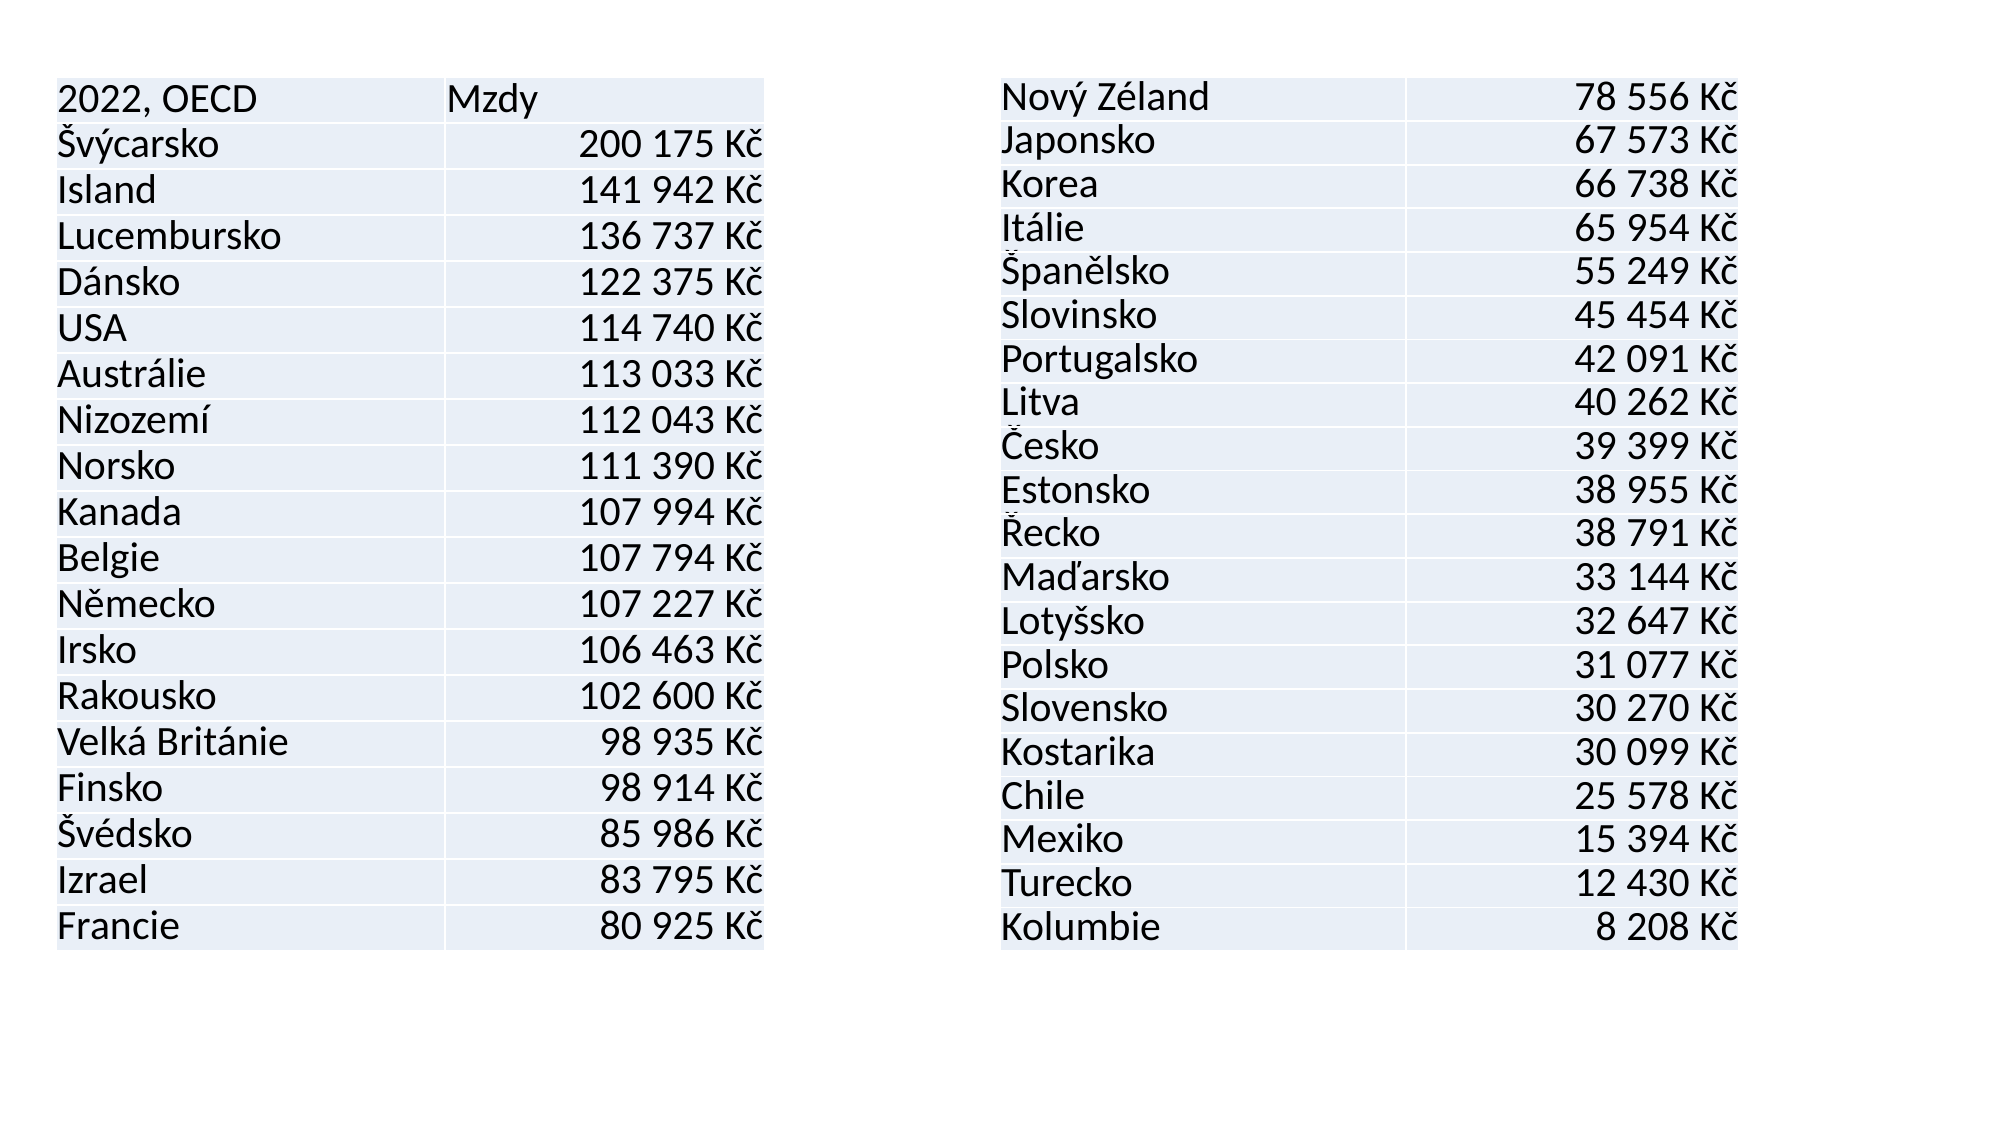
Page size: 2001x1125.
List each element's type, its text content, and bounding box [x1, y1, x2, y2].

table_cell Švýcarsko [57, 124, 444, 168]
table_cell Portugalsko [1001, 340, 1405, 382]
table_cell 32 647 Kč [1407, 603, 1738, 644]
table_cell Slovensko [1001, 690, 1405, 732]
table_cell Finsko [57, 768, 444, 812]
table_cell Kanada [57, 492, 444, 536]
table_cell Švédsko [57, 814, 444, 858]
table_cell 42 091 Kč [1407, 340, 1738, 382]
table_cell 85 986 Kč [446, 814, 764, 858]
table_cell Německo [57, 584, 444, 628]
table_cell 98 935 Kč [446, 722, 764, 766]
table_cell Japonsko [1001, 122, 1405, 164]
table_cell Velká Británie [57, 722, 444, 766]
table_cell 67 573 Kč [1407, 122, 1738, 164]
table_cell Dánsko [57, 262, 444, 306]
table_cell Mexiko [1001, 821, 1405, 863]
table_cell Lucembursko [57, 216, 444, 260]
table_cell 38 791 Kč [1407, 515, 1738, 557]
table_header Mzdy [446, 78, 764, 122]
table_cell Nizozemí [57, 400, 444, 444]
table_cell 107 227 Kč [446, 584, 764, 628]
table_cell Norsko [57, 446, 444, 490]
table_cell 8 208 Kč [1407, 908, 1738, 950]
table_cell 83 795 Kč [446, 860, 764, 904]
table_cell 114 740 Kč [446, 308, 764, 352]
table_cell Chile [1001, 777, 1405, 819]
table_cell 112 043 Kč [446, 400, 764, 444]
table_cell Irsko [57, 630, 444, 674]
table_cell 30 270 Kč [1407, 690, 1738, 732]
table_cell Polsko [1001, 646, 1405, 688]
table_cell 136 737 Kč [446, 216, 764, 260]
table_cell 102 600 Kč [446, 676, 764, 720]
table_cell Česko [1001, 428, 1405, 470]
table_cell Estonsko [1001, 471, 1405, 513]
table_cell Lotyšsko [1001, 603, 1405, 644]
table_cell Francie [57, 906, 444, 950]
table_cell Itálie [1001, 209, 1405, 251]
table_cell 106 463 Kč [446, 630, 764, 674]
table_header 78 556 Kč [1407, 78, 1738, 120]
table_cell 107 994 Kč [446, 492, 764, 536]
table_header 2022, OECD [57, 78, 444, 122]
table_cell Maďarsko [1001, 559, 1405, 601]
table_cell 141 942 Kč [446, 170, 764, 214]
table_header Nový Zéland [1001, 78, 1405, 120]
table_cell 12 430 Kč [1407, 865, 1738, 907]
table_cell Belgie [57, 538, 444, 582]
table_cell Řecko [1001, 515, 1405, 557]
table_cell Litva [1001, 384, 1405, 426]
table_cell 65 954 Kč [1407, 209, 1738, 251]
table_cell 38 955 Kč [1407, 471, 1738, 513]
table_cell Slovinsko [1001, 297, 1405, 339]
table_cell 66 738 Kč [1407, 166, 1738, 207]
table_cell 200 175 Kč [446, 124, 764, 168]
table_cell 25 578 Kč [1407, 777, 1738, 819]
table_cell 111 390 Kč [446, 446, 764, 490]
table_cell Kolumbie [1001, 908, 1405, 950]
table_cell Turecko [1001, 865, 1405, 907]
table_cell 40 262 Kč [1407, 384, 1738, 426]
table_cell 31 077 Kč [1407, 646, 1738, 688]
table_cell 113 033 Kč [446, 354, 764, 398]
table_cell 98 914 Kč [446, 768, 764, 812]
table_cell Španělsko [1001, 253, 1405, 295]
table_cell 15 394 Kč [1407, 821, 1738, 863]
table_cell 39 399 Kč [1407, 428, 1738, 470]
table_cell Izrael [57, 860, 444, 904]
table_cell Rakousko [57, 676, 444, 720]
table_cell 80 925 Kč [446, 906, 764, 950]
table_cell 33 144 Kč [1407, 559, 1738, 601]
table_cell Austrálie [57, 354, 444, 398]
table_cell Kostarika [1001, 734, 1405, 776]
table_cell Island [57, 170, 444, 214]
table_cell 107 794 Kč [446, 538, 764, 582]
table_cell Korea [1001, 166, 1405, 207]
table_cell 30 099 Kč [1407, 734, 1738, 776]
table_cell USA [57, 308, 444, 352]
table_cell 122 375 Kč [446, 262, 764, 306]
table_cell 45 454 Kč [1407, 297, 1738, 339]
table_cell 55 249 Kč [1407, 253, 1738, 295]
